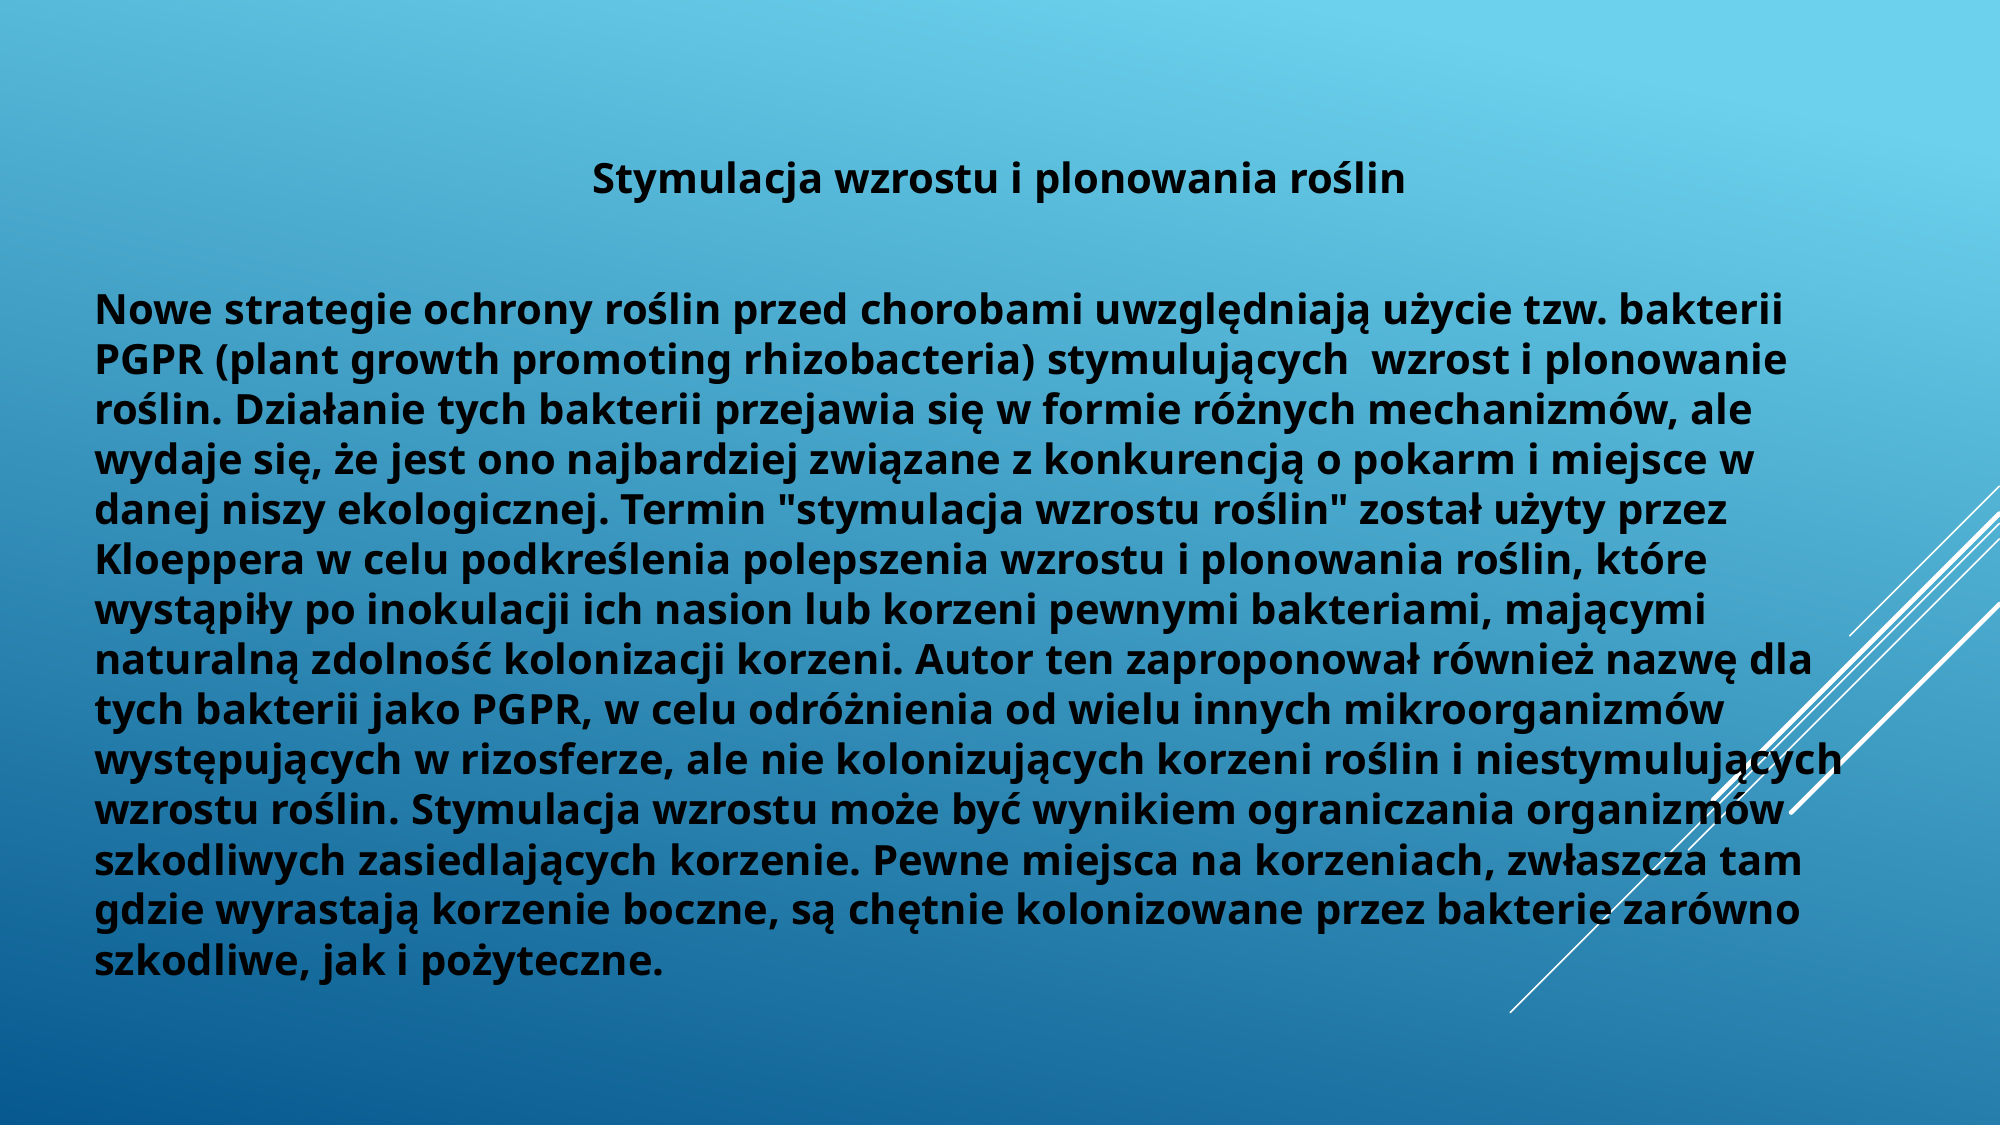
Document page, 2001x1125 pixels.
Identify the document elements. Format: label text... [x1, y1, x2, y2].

text_box Stymulacja wzrostu i plonowania roślin [578, 144, 1422, 210]
text_box Nowe strategie ochrony roślin przed chorobami uwzględniają użycie tzw. bakterii PGPR (plant growth promoting rhizobacteria) stymulujących wzrost i plonowanie roślin. Działanie tych bakterii przejawia się w formie różnych mechanizmów, ale wydaje się, że jest ono najbardziej związane z konkurencją o pokarm i miejsce w danej niszy ekologicznej. Termin "stymulacja wzrostu roślin" został użyty przez Kloeppera w celu podkreślenia polepszenia wzrostu i plonowania roślin, które wystąpiły po inokulacji ich nasion lub korzeni pewnymi bakteriami, mającymi naturalną zdolność kolonizacji korzeni. Autor ten zaproponował również nazwę dla tych bakterii jako PGPR, w celu odróżnienia od wielu innych mikroorganizmów występujących w rizosferze, ale nie kolonizujących korzeni roślin i niestymulujących wzrostu roślin. Stymulacja wzrostu może być wynikiem ograniczania organizmów szkodliwych zasiedlających korzenie. Pewne miejsca na korzeniach, zwłaszcza tam gdzie wyrastają korzenie boczne, są chętnie kolonizowane przez bakterie zarówno szkodliwe, jak i pożyteczne. [79, 275, 1868, 991]
